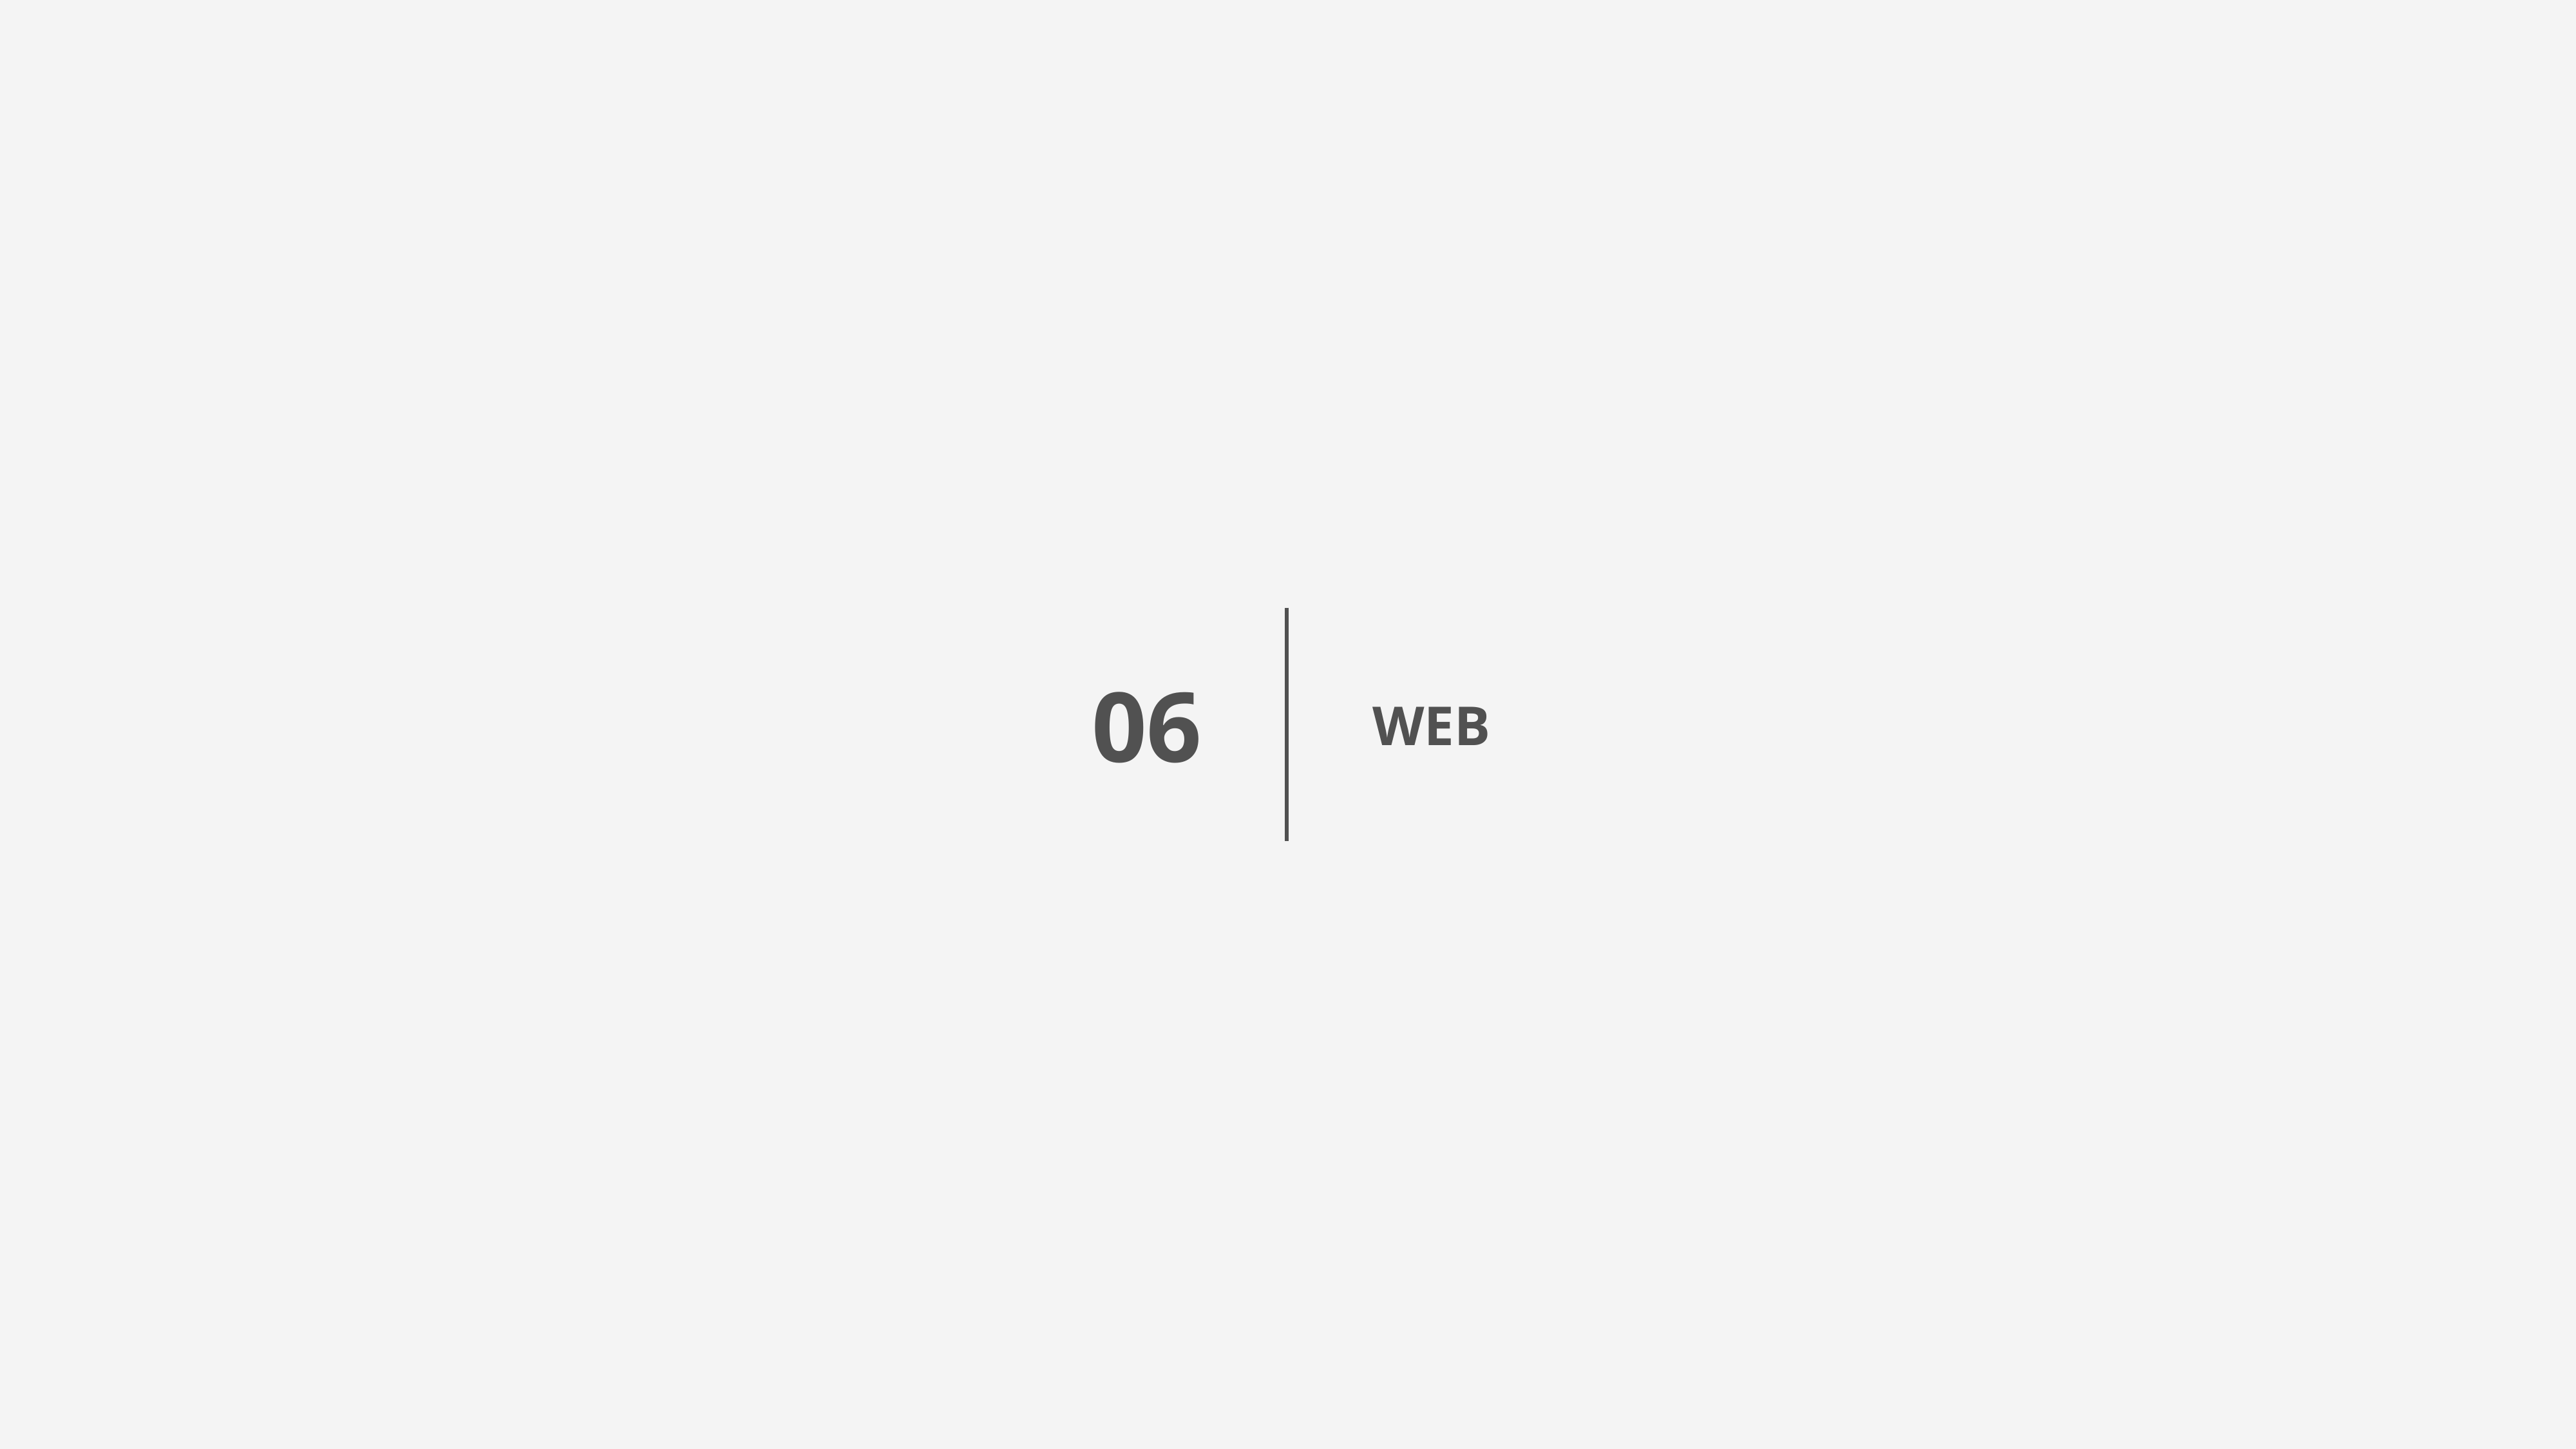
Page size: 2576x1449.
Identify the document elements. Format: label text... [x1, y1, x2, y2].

text_box 06 [1037, 632, 1202, 815]
text_box WEB [1372, 632, 2446, 815]
